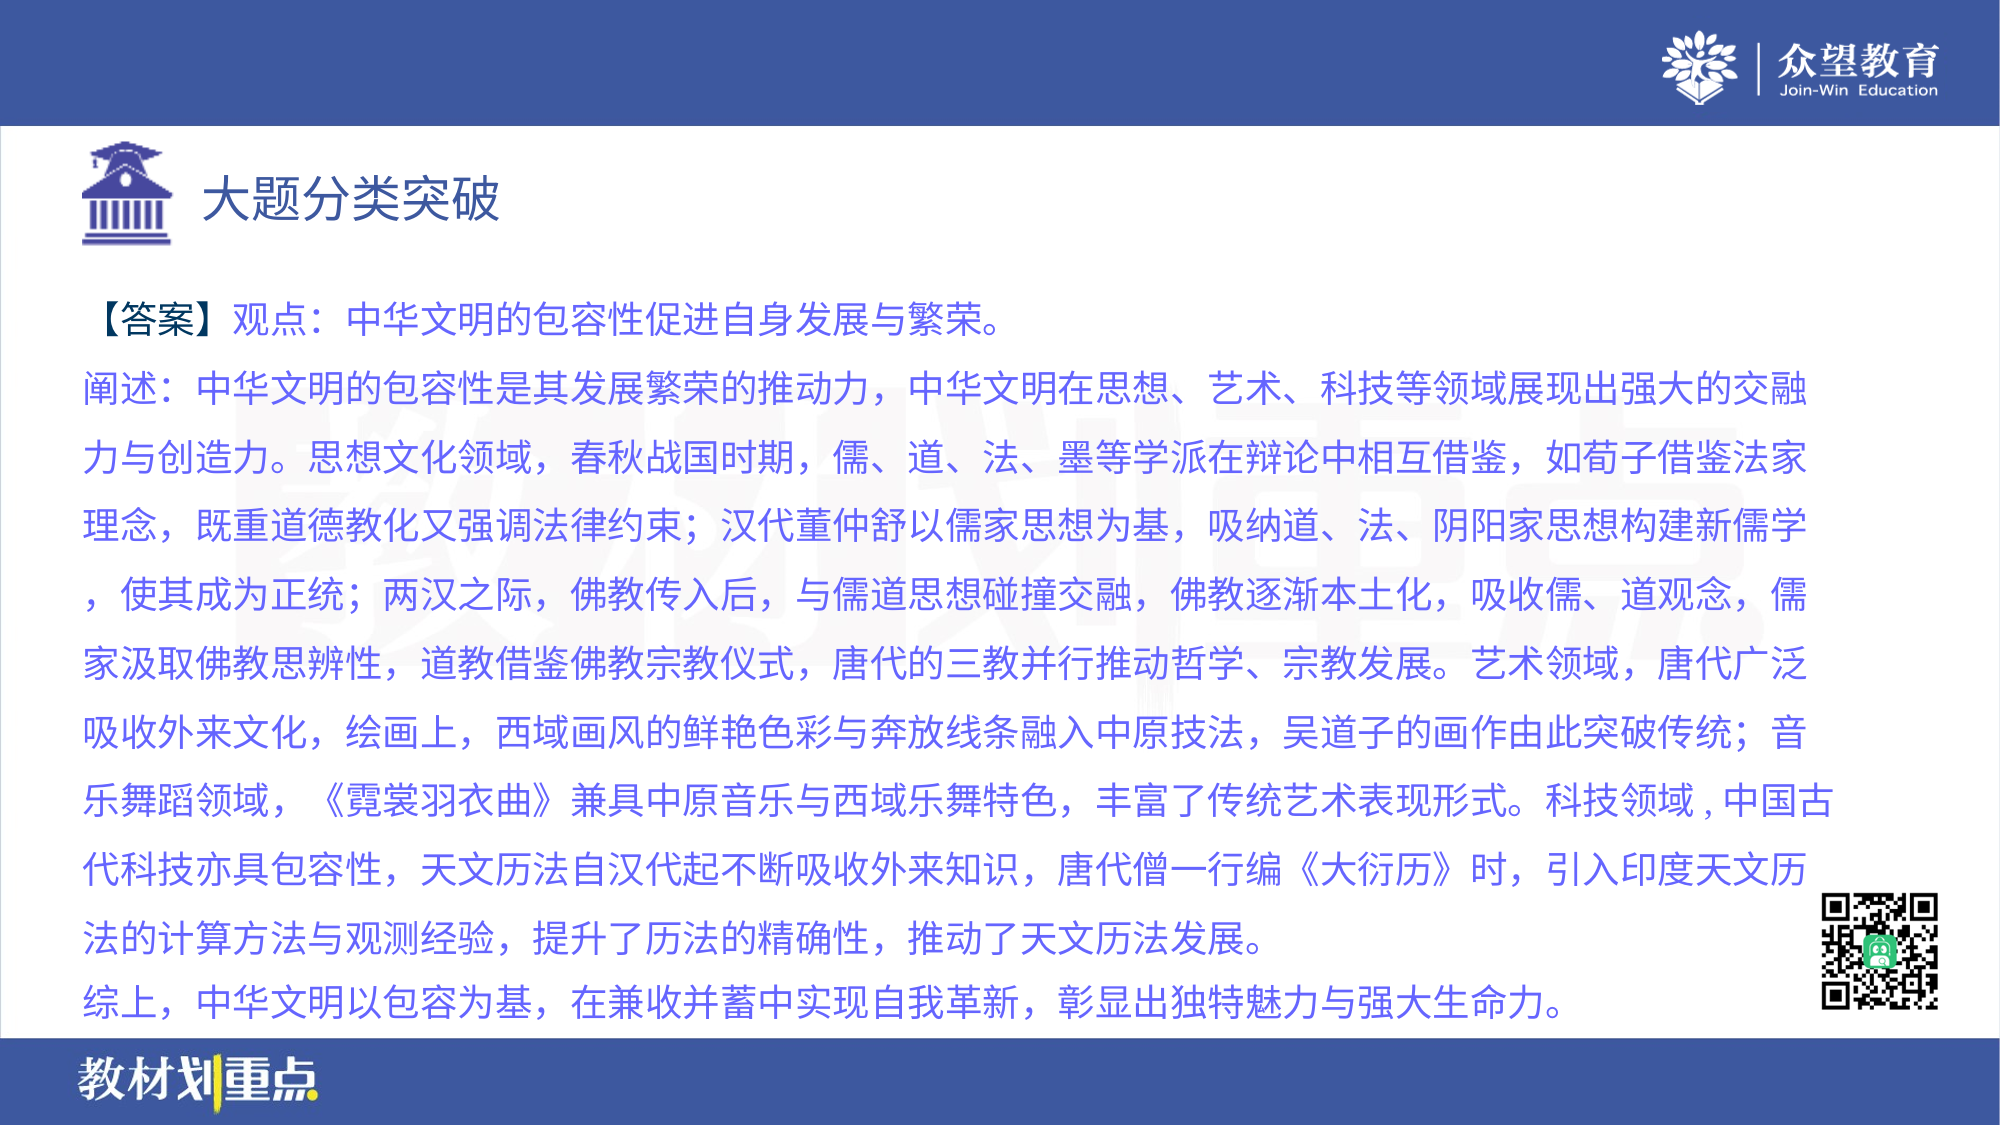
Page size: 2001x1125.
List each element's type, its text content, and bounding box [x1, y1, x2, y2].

picture [0, 0, 2000, 1125]
text_box 【答案】观点：中华文明的包容性促进自身发展与繁荣。 阐述：中华文明的包容性是其发展繁荣的推动力，中华文明在思想、艺术、科技等领域展现出强大的交融 力与创造力。思想文化领域，春秋战国时期，儒、道、法、墨等学派在辩论中相互借鉴，如荀子借鉴法家 理念，既重道德教化又强调法律约束；汉代董仲舒以儒家思想为基，吸纳道、法、阴阳家思想构建新儒学 ，使其成为正统；两汉之际，佛教传入后，与儒道思想碰撞交融，佛教逐渐本土化，吸收儒、道观念，儒 家汲取佛教思辨性，道教借鉴佛教宗教仪式，唐代的三教并行推动哲学、宗教发展。艺术领域，唐代广泛 吸收外来文化，绘画上，西域画风的鲜艳色彩与奔放线条融入中原技法，吴道子的画作由此突破传统；音 乐舞蹈领域，《霓裳羽衣曲》兼具中原音乐与西域乐舞特色，丰富了传统艺术表现形式。科技领域,中国古 代科技亦具包容性，天文历法自汉代起不断吸收外来知识，唐代僧一行编《大衍历》时，引入印度天文历 法的计算方法与观测经验，提升了历法的精确性，推动了天文历法发展。 综上，中华文明以包容为基，在兼收并蓄中实现自我革新，彰显出独特魅力与强大生命力。 [82, 272, 1817, 1018]
